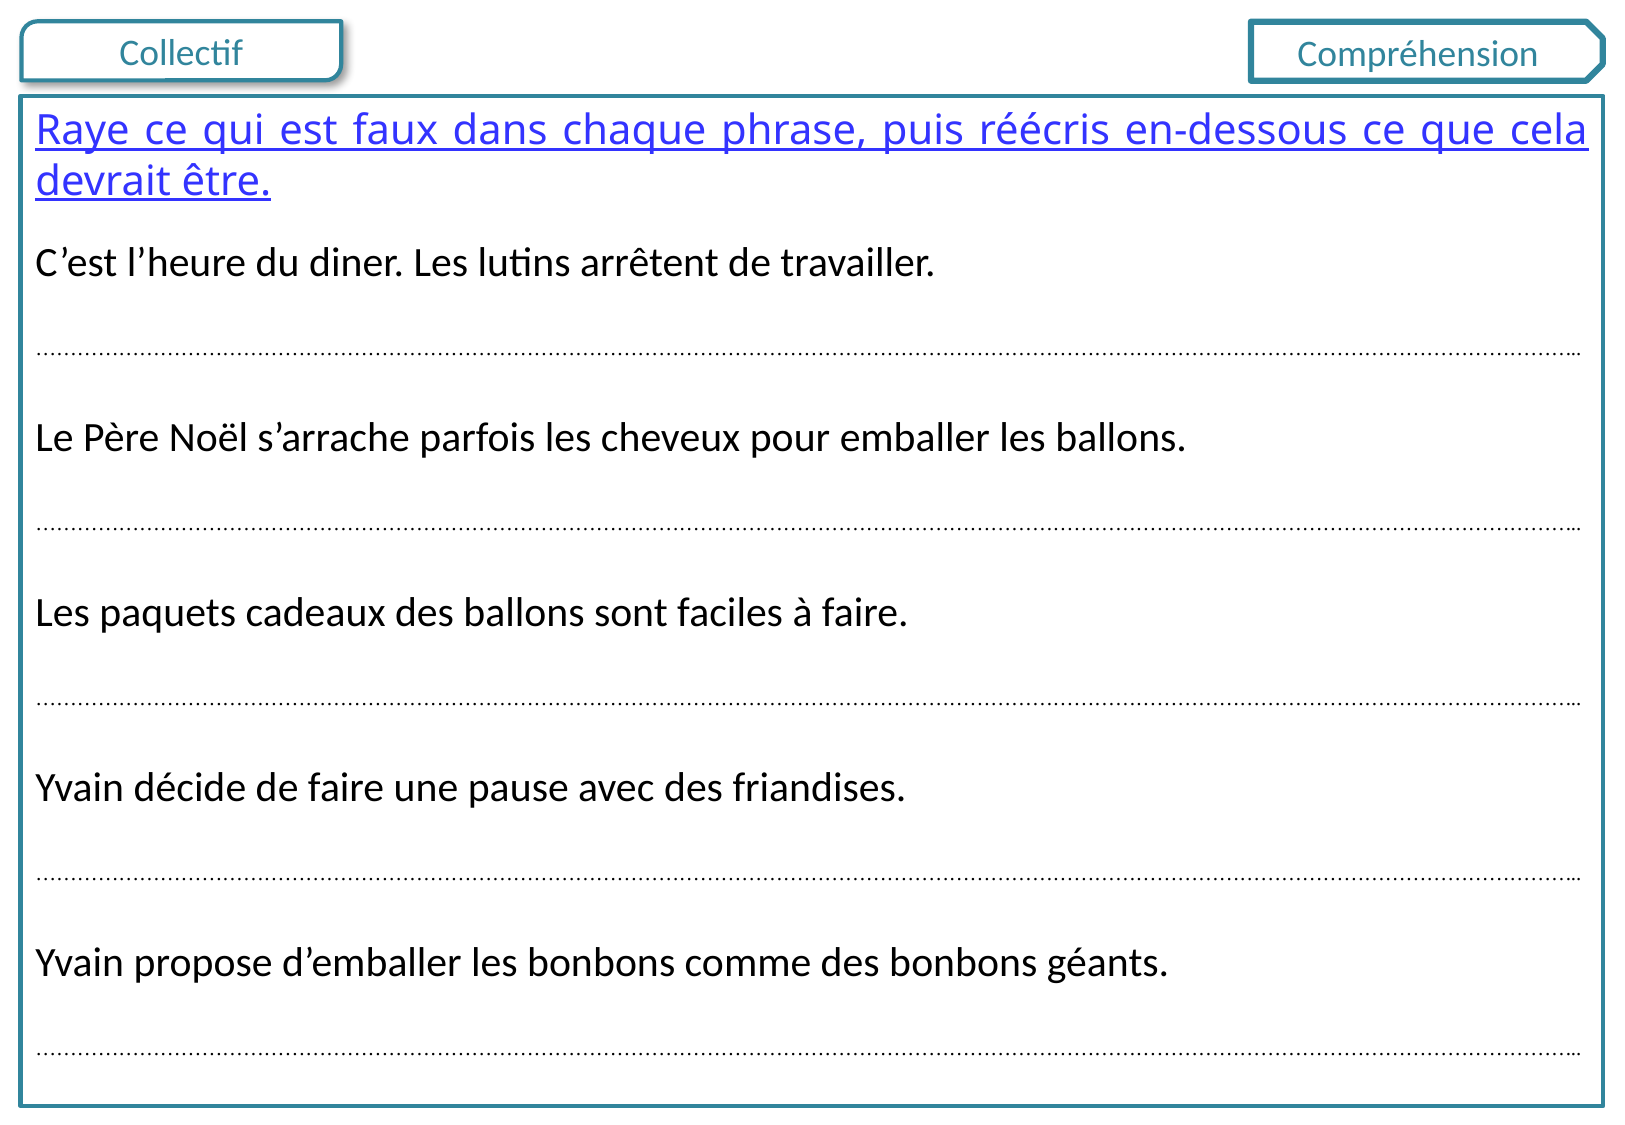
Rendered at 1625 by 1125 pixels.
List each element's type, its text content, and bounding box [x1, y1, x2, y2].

list Compréhension [1251, 21, 1585, 81]
list Raye ce qui est faux dans chaque phrase, puis réécris en-dessous ce que cela devrait être. C’est l’heure du diner. Les lutins arrêtent de travailler. …………………………………………………………………………………………………………………………………………………………………………………………………….. Le Père Noël s’arrache parfois les cheveux pour emballer les ballons. …………………………………………………………………………………………………………………………………………………………………………………………………….. Les paquets cadeaux des ballons sont faciles à faire. …………………………………………………………………………………………………………………………………………………………………………………………………….. Yvain décide de faire une pause avec des friandises. …………………………………………………………………………………………………………………………………………………………………………………………………….. Yvain propose d’emballer les bonbons comme des bonbons géants. …………………………………………………………………………………………………………………………………………………………………………………………………….. [18, 94, 1605, 1108]
